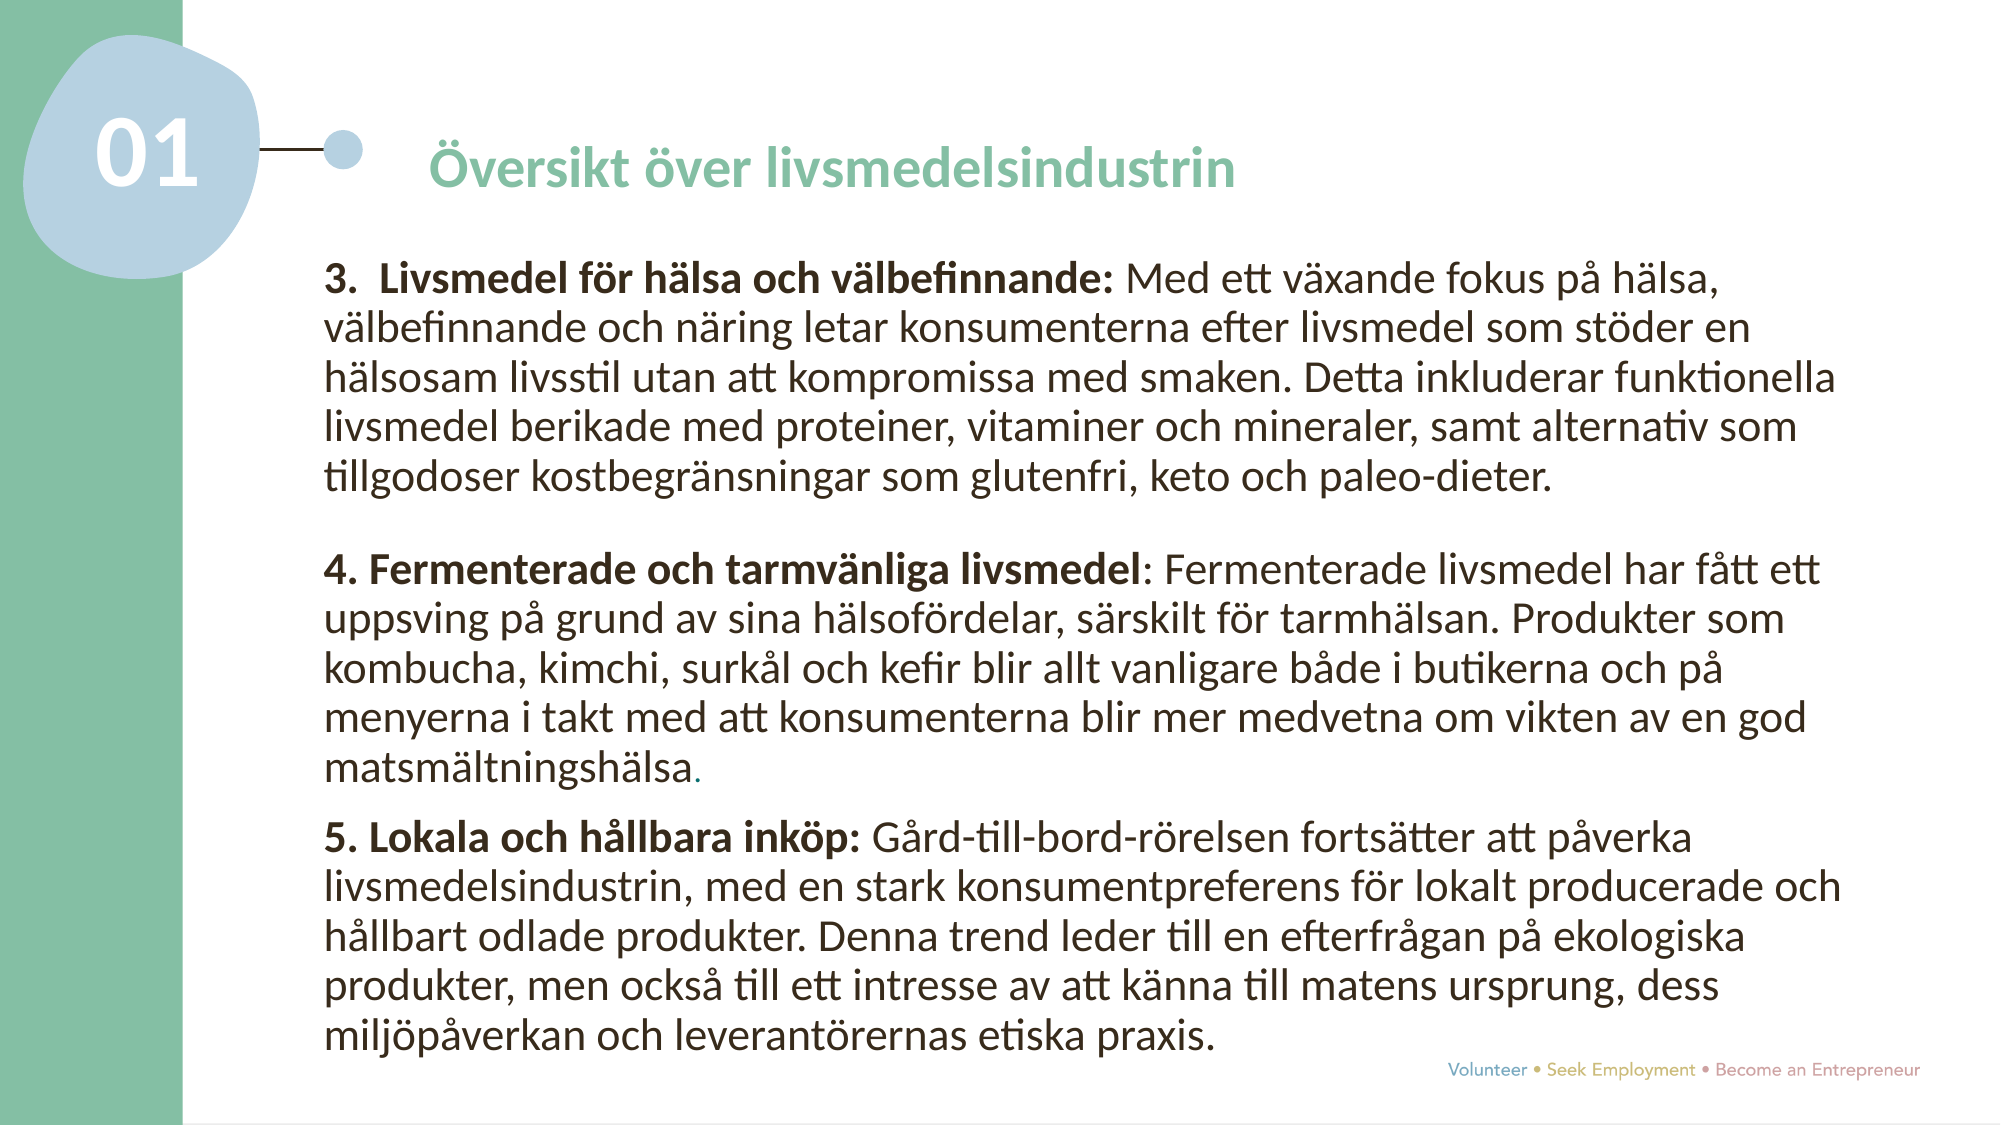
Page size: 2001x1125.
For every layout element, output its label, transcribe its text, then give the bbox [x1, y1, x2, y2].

text_box [34, 230, 234, 280]
text_box 01 [21, 88, 275, 230]
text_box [110, 129, 363, 170]
text_box [0, 0, 184, 1125]
text_box [55, 35, 249, 88]
text_box Översikt över livsmedelsindustrin [414, 108, 1675, 215]
text_box 3. Livsmedel för hälsa och välbefinnande: Med ett växande fokus på hälsa, välbefinnande och näring letar konsumenterna efter livsmedel som stöder en hälsosam livsstil utan att kompromissa med smaken. Detta inkluderar funktionella livsmedel berikade med proteiner, vitaminer och mineraler, samt alternativ som tillgodoser kostbegränsningar som glutenfri, keto och paleo-dieter. 4. Fermenterade och tarmvänliga livsmedel: Fermenterade livsmedel har fått ett uppsving på grund av sina hälsofördelar, särskilt för tarmhälsan. Produkter som kombucha, kimchi, surkål och kefir blir allt vanligare både i butikerna och på menyerna i takt med att konsumenterna blir mer medvetna om vikten av en god matsmältningshälsa. 5. Lokala och hållbara inköp: Gård-till-bord-rörelsen fortsätter att påverka livsmedelsindustrin, med en stark konsumentpreferens för lokalt producerade och hållbart odlade produkter. Denna trend leder till en efterfrågan på ekologiska produkter, men också till ett intresse av att känna till matens ursprung, dess miljöpåverkan och leverantörernas etiska praxis. [308, 246, 1907, 452]
picture [1418, 1046, 1971, 1103]
